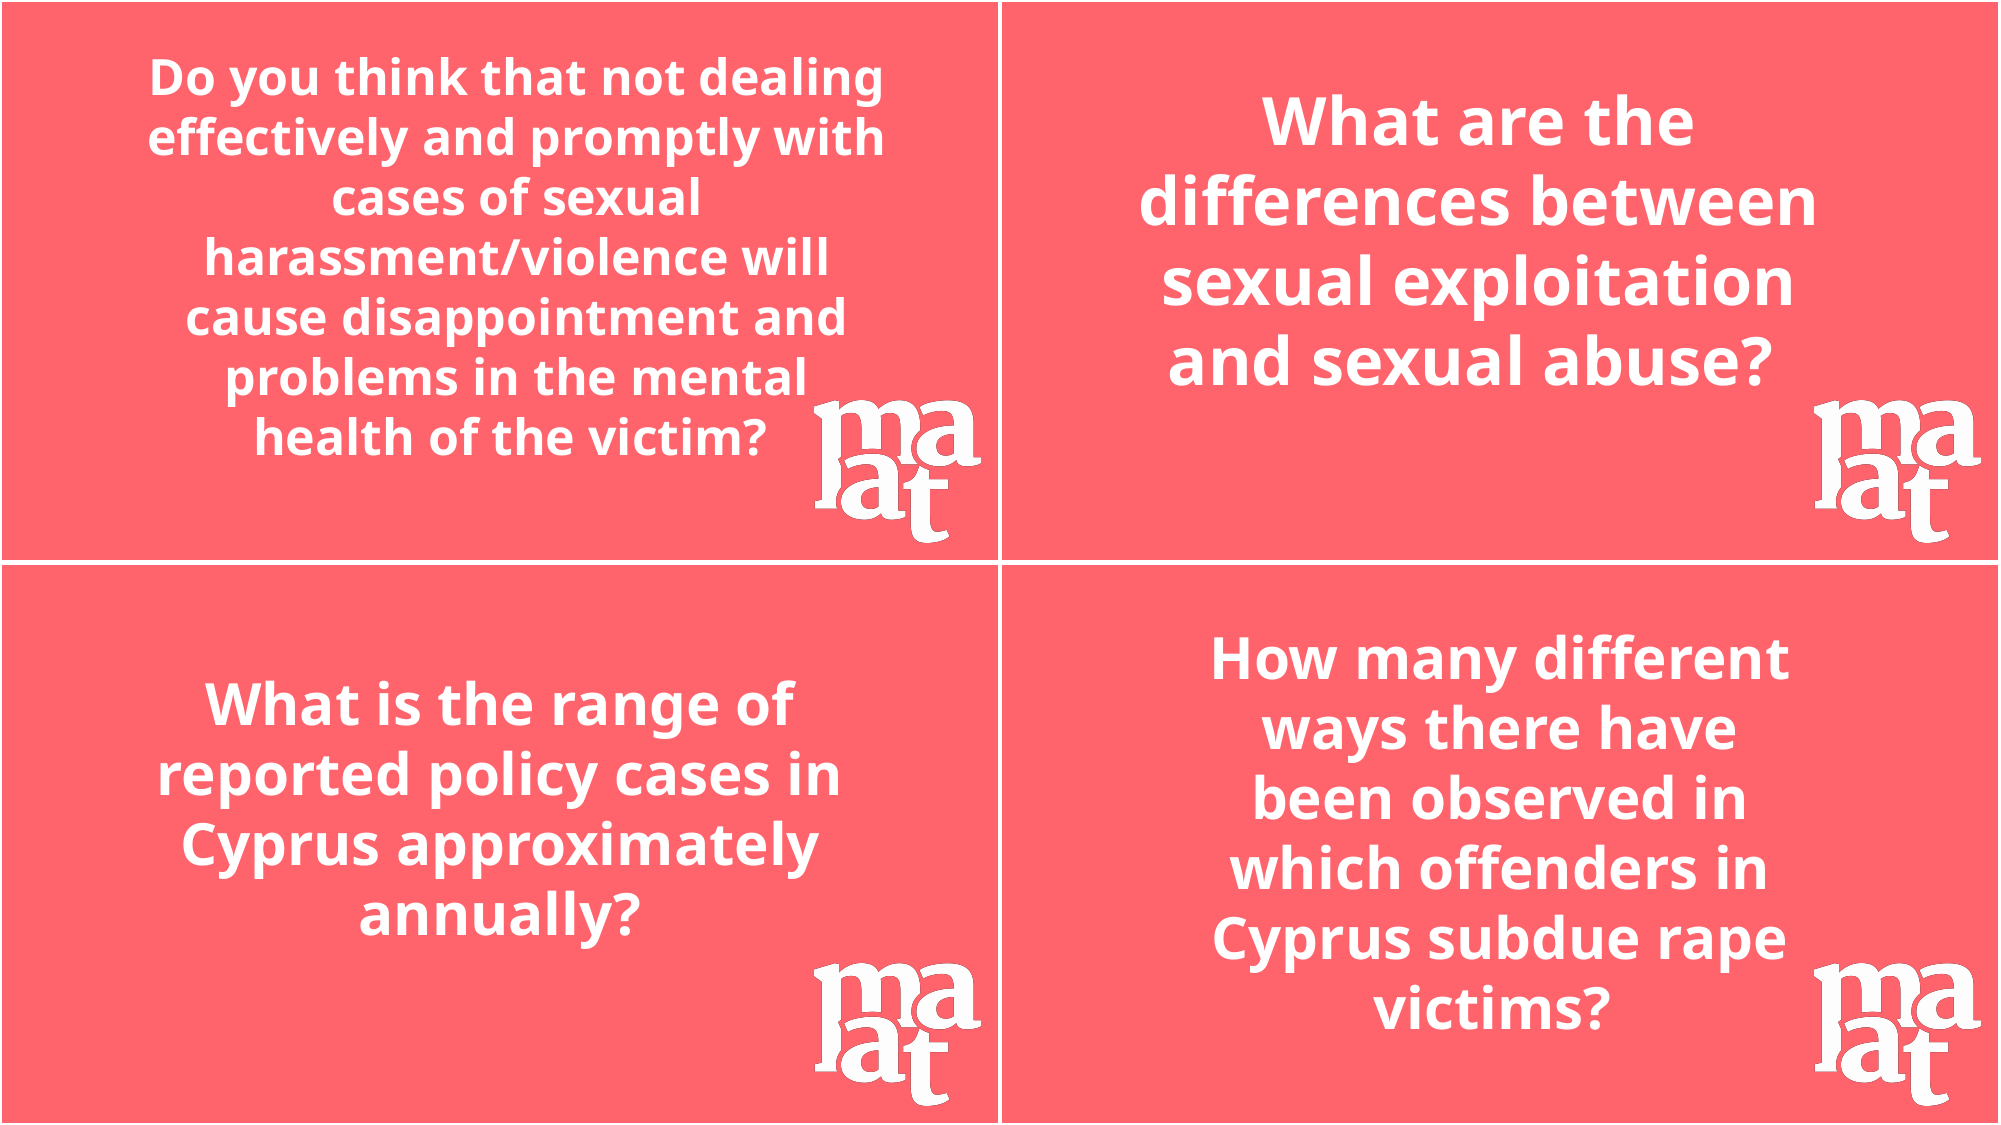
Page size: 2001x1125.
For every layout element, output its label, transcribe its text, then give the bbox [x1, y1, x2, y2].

text_box [998, 0, 2000, 561]
text_box [0, 0, 998, 561]
text_box [998, 561, 2000, 1125]
text_box [0, 561, 998, 1125]
text_box What is the range of reported policy cases in Cyprus approximately annually? [102, 659, 898, 955]
picture [1814, 962, 1981, 1106]
text_box How many different ways there have been observed in which offenders in Cyprus subdue rape victims? [1175, 613, 1825, 1049]
text_box What are the differences between sexual exploitation and sexual abuse? [1123, 71, 1836, 407]
picture [814, 962, 981, 1106]
picture [1814, 400, 1981, 544]
picture [814, 400, 981, 544]
text_box Do you think that not dealing effectively and promptly with cases of sexual harassment/violence will cause disappointment and problems in the mental health of the victim? [123, 37, 911, 473]
